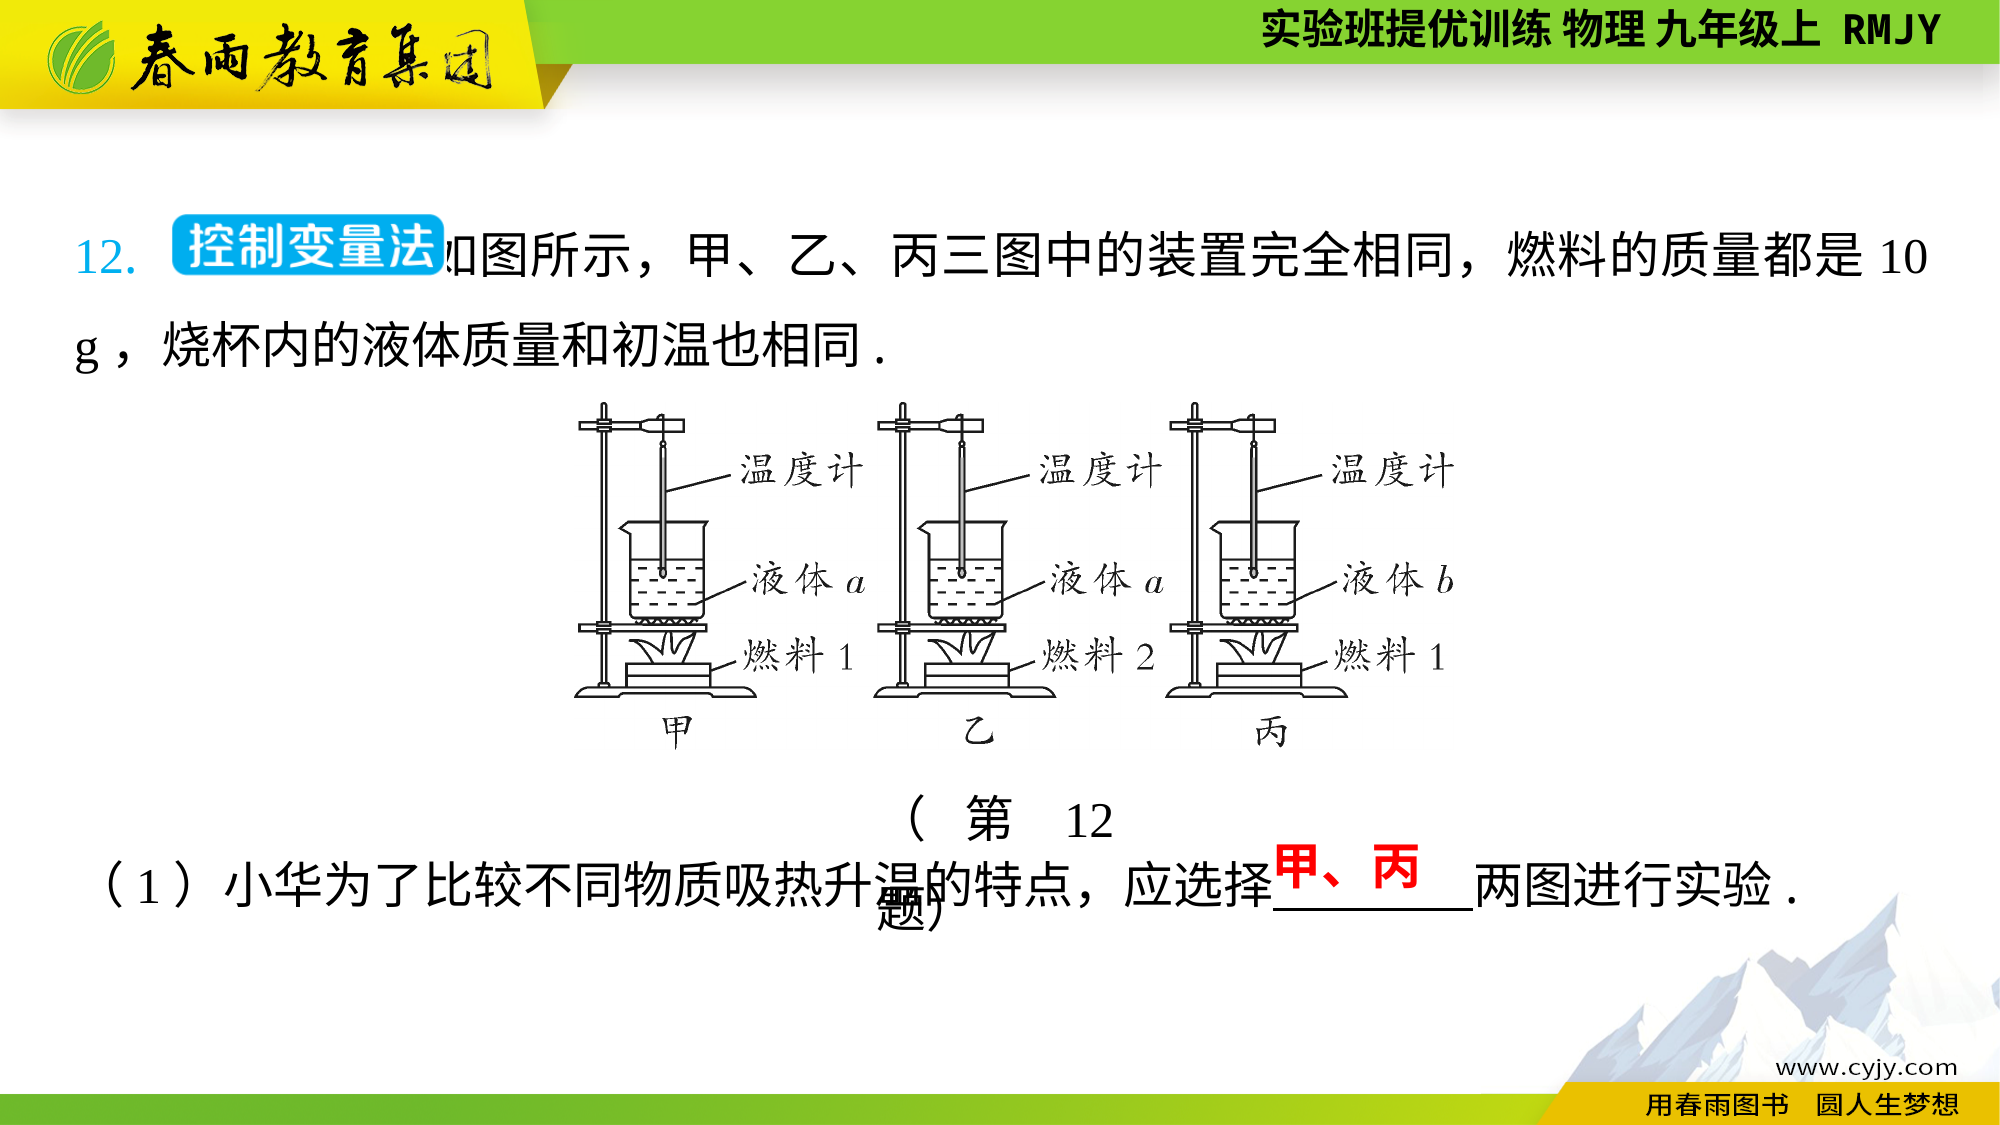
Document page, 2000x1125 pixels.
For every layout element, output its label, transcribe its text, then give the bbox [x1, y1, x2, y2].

text_box （第12题） [861, 758, 1142, 855]
text_box 甲、丙 [1256, 827, 1437, 903]
list 12. 如图所示，甲、乙、丙三图中的装置完全相同，燃料的质量都是10 g，烧杯内的液体质量和初温也相同. （1）小华为了比较不同物质吸热升温的特点，应选择 两图进行实验. [59, 186, 1944, 929]
picture [0, 0, 2000, 1125]
